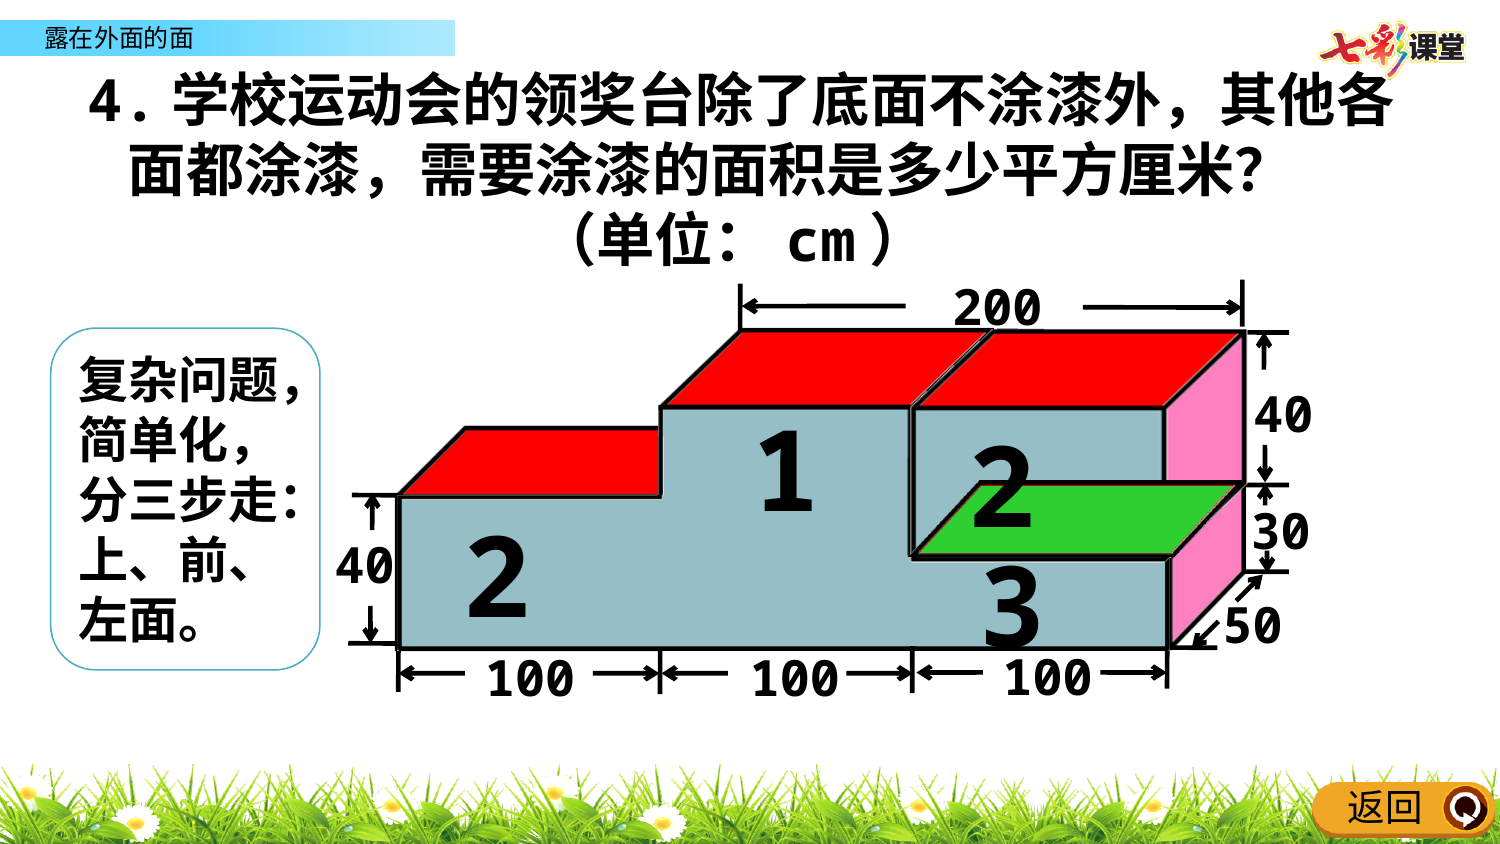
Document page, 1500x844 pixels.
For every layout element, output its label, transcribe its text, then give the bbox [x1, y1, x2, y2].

text_box 100 [734, 666, 858, 714]
text_box 100 [987, 665, 1111, 714]
text_box 4.学校运动会的领奖台除了底面不涂漆外，其他各 面都涂漆，需要涂漆的面积是多少平方厘米？ （单位：cm） [72, 55, 1443, 281]
text_box 40 [321, 526, 385, 601]
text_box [739, 267, 1243, 345]
picture [0, 764, 1500, 844]
text_box 50 [1253, 586, 1377, 661]
text_box 100 [470, 663, 594, 715]
text_box 40 [1255, 375, 1398, 451]
text_box 复杂问题，简单化，分三步走：上、前、左面。 [49, 327, 321, 671]
picture [390, 320, 1251, 659]
text_box 3 [964, 667, 987, 678]
text_box 30 [1255, 492, 1424, 568]
picture [1316, 20, 1468, 80]
